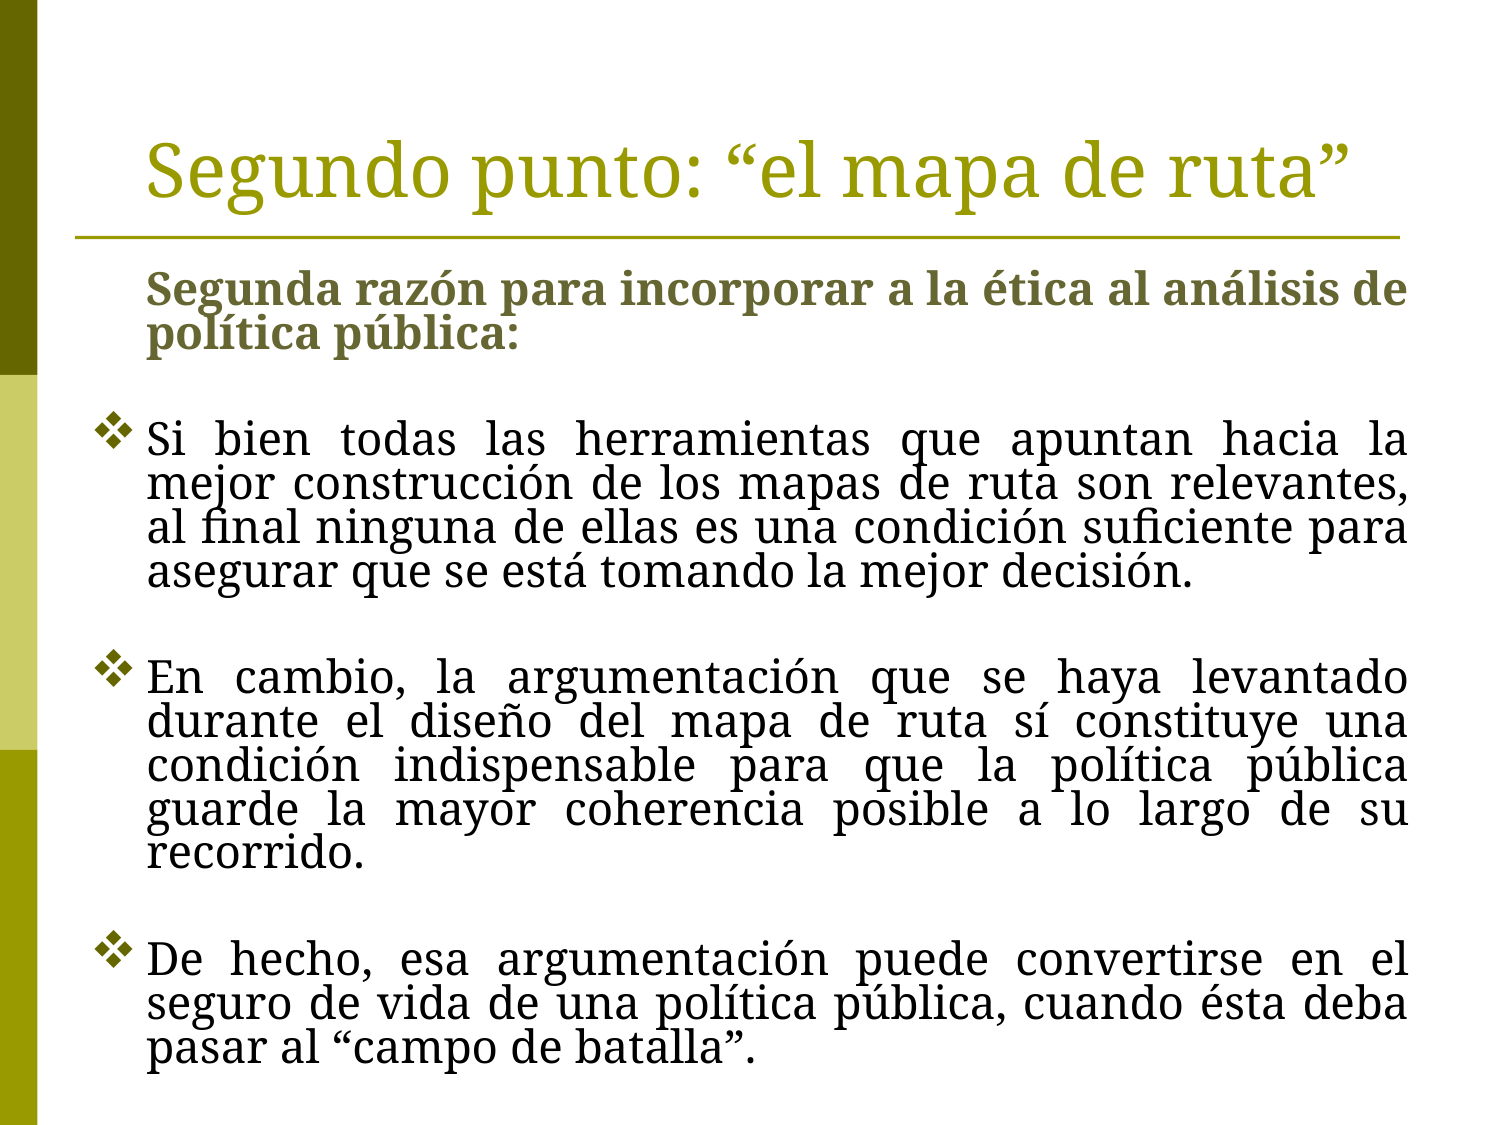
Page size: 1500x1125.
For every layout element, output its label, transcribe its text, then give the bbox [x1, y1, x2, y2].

title Segundo punto: “el mapa de ruta” [74, 32, 1426, 221]
list Segunda razón para incorporar a la ética al análisis de política pública: Si bien todas las herramientas que apuntan hacia la mejor construcción de los mapas de ruta son relevantes, al final ninguna de ellas es una condición suficiente para asegurar que se está tomando la mejor decisión. En cambio, la argumentación que se haya levantado durante el diseño del mapa de ruta sí constituye una condición indispensable para que la política pública guarde la mayor coherencia posible a lo largo de su recorrido. De hecho, esa argumentación puede convertirse en el seguro de vida de una política pública, cuando ésta deba pasar al “campo de batalla”. [74, 262, 1426, 1006]
